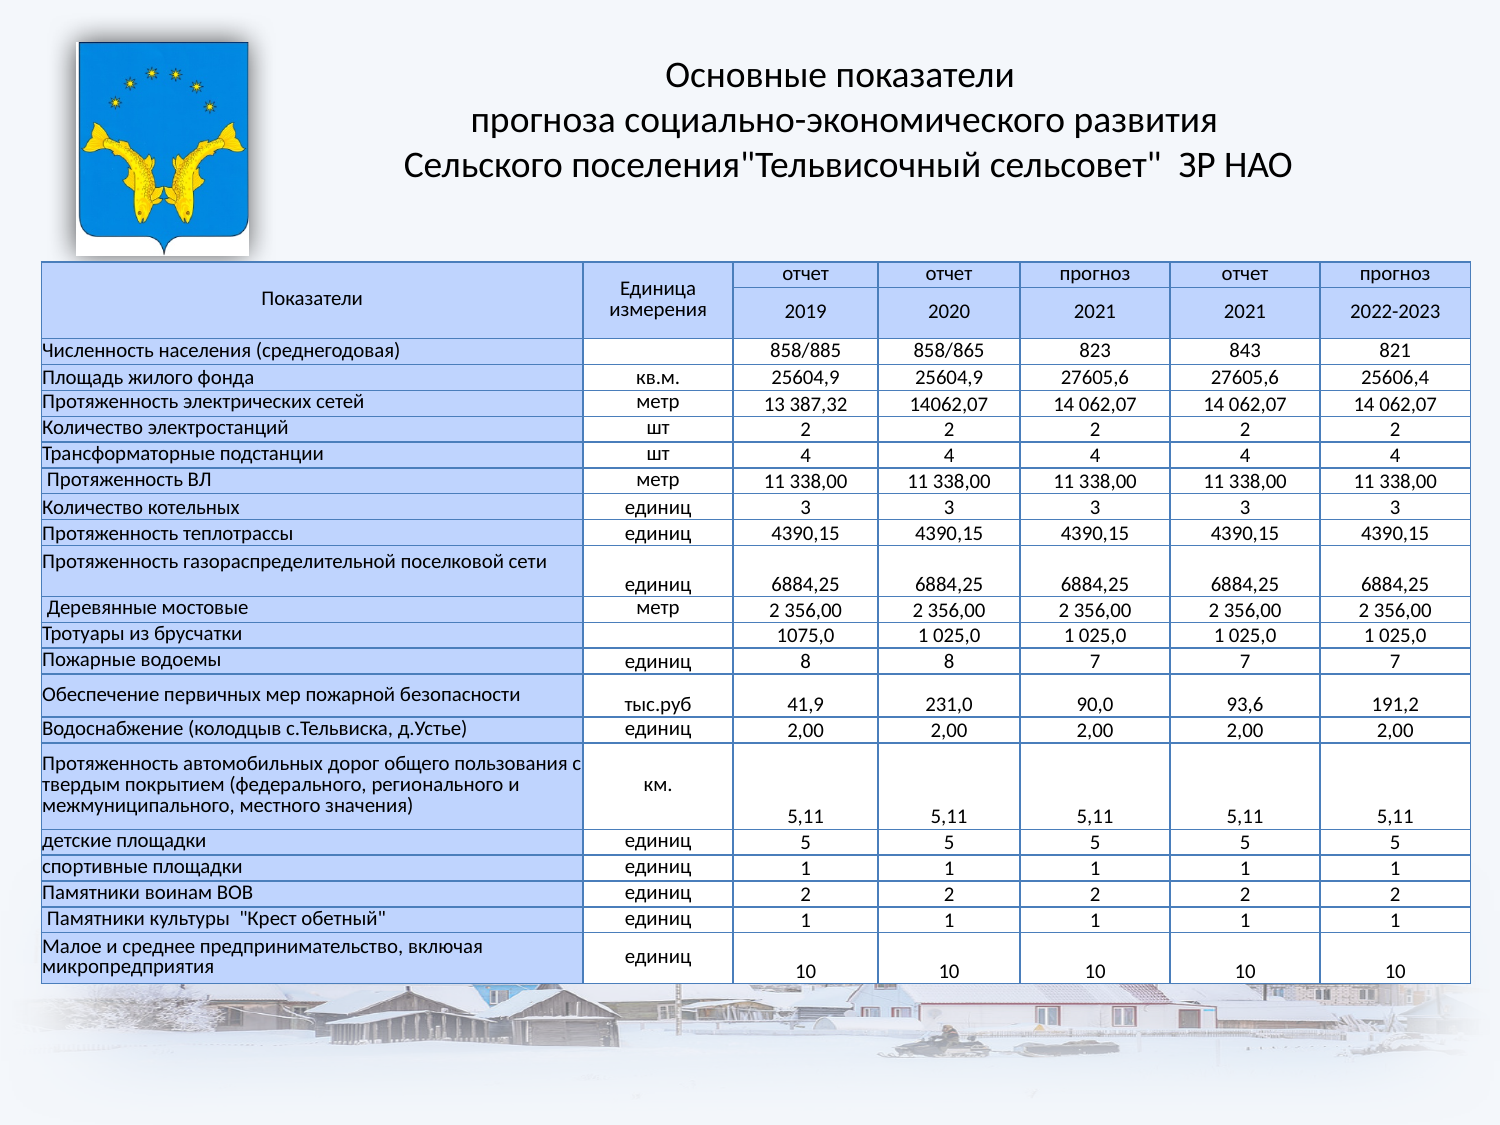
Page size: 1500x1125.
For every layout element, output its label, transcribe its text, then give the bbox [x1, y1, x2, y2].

table_cell 2 [1321, 417, 1470, 441]
table_cell 4390,15 [879, 520, 1019, 545]
table_cell 5,11 [734, 744, 877, 829]
table_cell 8 [879, 649, 1019, 673]
table_cell 11 338,00 [879, 469, 1019, 493]
table_cell 5 [1171, 830, 1319, 844]
table_cell [584, 339, 732, 364]
table_cell 25606,4 [1321, 365, 1470, 390]
table_cell 6884,25 [879, 546, 1019, 596]
table_cell 2022-2023 [1321, 288, 1470, 338]
table_cell кв.м. [584, 365, 732, 390]
table_cell 5,11 [879, 744, 1019, 829]
table_cell 3 [734, 494, 877, 519]
table_cell 27605,6 [1171, 365, 1319, 390]
table_cell 2 [1021, 417, 1169, 441]
table_cell 2,00 [879, 718, 1019, 742]
table_cell 5 [734, 830, 877, 844]
table_cell метр [584, 597, 732, 622]
table_cell 7 [1321, 649, 1470, 673]
table_cell 858/865 [879, 339, 1019, 364]
table_cell 2,00 [1321, 718, 1470, 742]
table_cell 41,9 [734, 675, 877, 716]
table_cell 14 062,07 [1321, 391, 1470, 416]
table_cell 4 [1321, 443, 1470, 467]
table_cell 4 [1021, 443, 1169, 467]
table_cell 7 [1021, 649, 1169, 673]
table_cell 4 [734, 443, 877, 467]
table_cell единиц [584, 520, 732, 545]
table_cell 14 062,07 [1021, 391, 1169, 416]
table_header прогноз [1021, 263, 1169, 287]
table_header отчет [879, 263, 1019, 287]
table_cell 191,2 [1321, 675, 1470, 716]
picture [0, 845, 1500, 1125]
table_cell 2 356,00 [734, 597, 877, 622]
table_cell Протяженность теплотрассы [42, 520, 582, 545]
table_cell 4390,15 [1321, 520, 1470, 545]
table_cell тыс.руб [584, 675, 732, 716]
table_cell Водоснабжение (колодцыв с.Тельвиска, д.Устье) [42, 718, 582, 742]
table_cell 2 [734, 417, 877, 441]
table_cell 2 [879, 417, 1019, 441]
table_cell 14 062,07 [1171, 391, 1319, 416]
table_cell 1 025,0 [879, 623, 1019, 647]
table_cell Тротуары из брусчатки [42, 623, 582, 647]
table_cell 5 [1021, 830, 1169, 844]
table_cell 27605,6 [1021, 365, 1169, 390]
table_cell 2 [1171, 417, 1319, 441]
picture [76, 42, 249, 256]
table_cell [584, 623, 732, 647]
table_header Единица измерения [584, 263, 732, 338]
table_cell 1 025,0 [1171, 623, 1319, 647]
table_cell единиц [584, 830, 732, 844]
table_cell 2,00 [734, 718, 877, 742]
table_cell 4390,15 [734, 520, 877, 545]
table_cell 2019 [734, 288, 877, 338]
table_cell единиц [584, 494, 732, 519]
table_cell 1075,0 [734, 623, 877, 647]
table_cell 2021 [1171, 288, 1319, 338]
table_cell 843 [1171, 339, 1319, 364]
table_cell 4 [1171, 443, 1319, 467]
table_cell 3 [1321, 494, 1470, 519]
table_cell 11 338,00 [1171, 469, 1319, 493]
table_cell 6884,25 [1171, 546, 1319, 596]
text_box Основные показатели прогноза социально-экономического развития Сельского поселения"Тельвисочный сельсовет" ЗР НАО [265, 42, 1424, 193]
table_cell 4390,15 [1021, 520, 1169, 545]
table_cell шт [584, 417, 732, 441]
table_cell 6884,25 [1321, 546, 1470, 596]
table_cell 14062,07 [879, 391, 1019, 416]
table_cell 1 025,0 [1021, 623, 1169, 647]
table_cell 231,0 [879, 675, 1019, 716]
table_cell 11 338,00 [1321, 469, 1470, 493]
table_cell Численность населения (среднегодовая) [42, 339, 582, 364]
table_cell 2020 [879, 288, 1019, 338]
table_cell единиц [584, 649, 732, 673]
table_cell 5 [879, 830, 1019, 844]
table_cell 858/885 [734, 339, 877, 364]
table_cell единиц [584, 718, 732, 742]
table_cell 2021 [1021, 288, 1169, 338]
table_cell метр [584, 469, 732, 493]
table_cell Деревянные мостовые [42, 597, 582, 622]
table_cell Площадь жилого фонда [42, 365, 582, 390]
table_header Показатели [42, 263, 582, 338]
table_cell Количество электростанций [42, 417, 582, 441]
table_cell шт [584, 443, 732, 467]
table_cell 2,00 [1021, 718, 1169, 742]
table_cell Обеспечение первичных мер пожарной безопасности [42, 675, 582, 716]
table_cell 5 [1321, 830, 1470, 844]
table_cell 2 356,00 [1321, 597, 1470, 622]
table_cell Пожарные водоемы [42, 649, 582, 673]
table_cell км. [584, 744, 732, 829]
table_cell 821 [1321, 339, 1470, 364]
table_cell 5,11 [1021, 744, 1169, 829]
table_cell 4390,15 [1171, 520, 1319, 545]
table_cell Протяженность электрических сетей [42, 391, 582, 416]
table_cell 11 338,00 [734, 469, 877, 493]
table_cell Количество котельных [42, 494, 582, 519]
table_cell 2 356,00 [879, 597, 1019, 622]
table_cell 6884,25 [1021, 546, 1169, 596]
table_cell метр [584, 391, 732, 416]
table_cell единиц [584, 546, 732, 596]
table_cell 2 356,00 [1171, 597, 1319, 622]
table_cell 93,6 [1171, 675, 1319, 716]
table_cell 2 356,00 [1021, 597, 1169, 622]
table_cell 13 387,32 [734, 391, 877, 416]
table_cell 5,11 [1321, 744, 1470, 829]
table_cell Протяженность газораспределительной поселковой сети [42, 546, 582, 596]
table_cell Трансформаторные подстанции [42, 443, 582, 467]
table_cell 90,0 [1021, 675, 1169, 716]
table_cell детские площадки [42, 830, 582, 844]
table_header прогноз [1321, 263, 1470, 287]
table_cell 1 025,0 [1321, 623, 1470, 647]
table_cell 11 338,00 [1021, 469, 1169, 493]
table_cell 3 [879, 494, 1019, 519]
table_cell 7 [1171, 649, 1319, 673]
table_header отчет [1171, 263, 1319, 287]
table_cell Протяженность ВЛ [42, 469, 582, 493]
table_cell 25604,9 [734, 365, 877, 390]
table_cell 6884,25 [734, 546, 877, 596]
table_cell Протяженность автомобильных дорог общего пользования с твердым покрытием (федерального, регионального и межмуниципального, местного значения) [42, 744, 582, 829]
table_cell 8 [734, 649, 877, 673]
table_cell 4 [879, 443, 1019, 467]
table_cell 25604,9 [879, 365, 1019, 390]
table_cell 823 [1021, 339, 1169, 364]
table_cell 5,11 [1171, 744, 1319, 829]
table_cell 3 [1021, 494, 1169, 519]
table_header отчет [734, 263, 877, 287]
table_cell 2,00 [1171, 718, 1319, 742]
table_cell 3 [1171, 494, 1319, 519]
